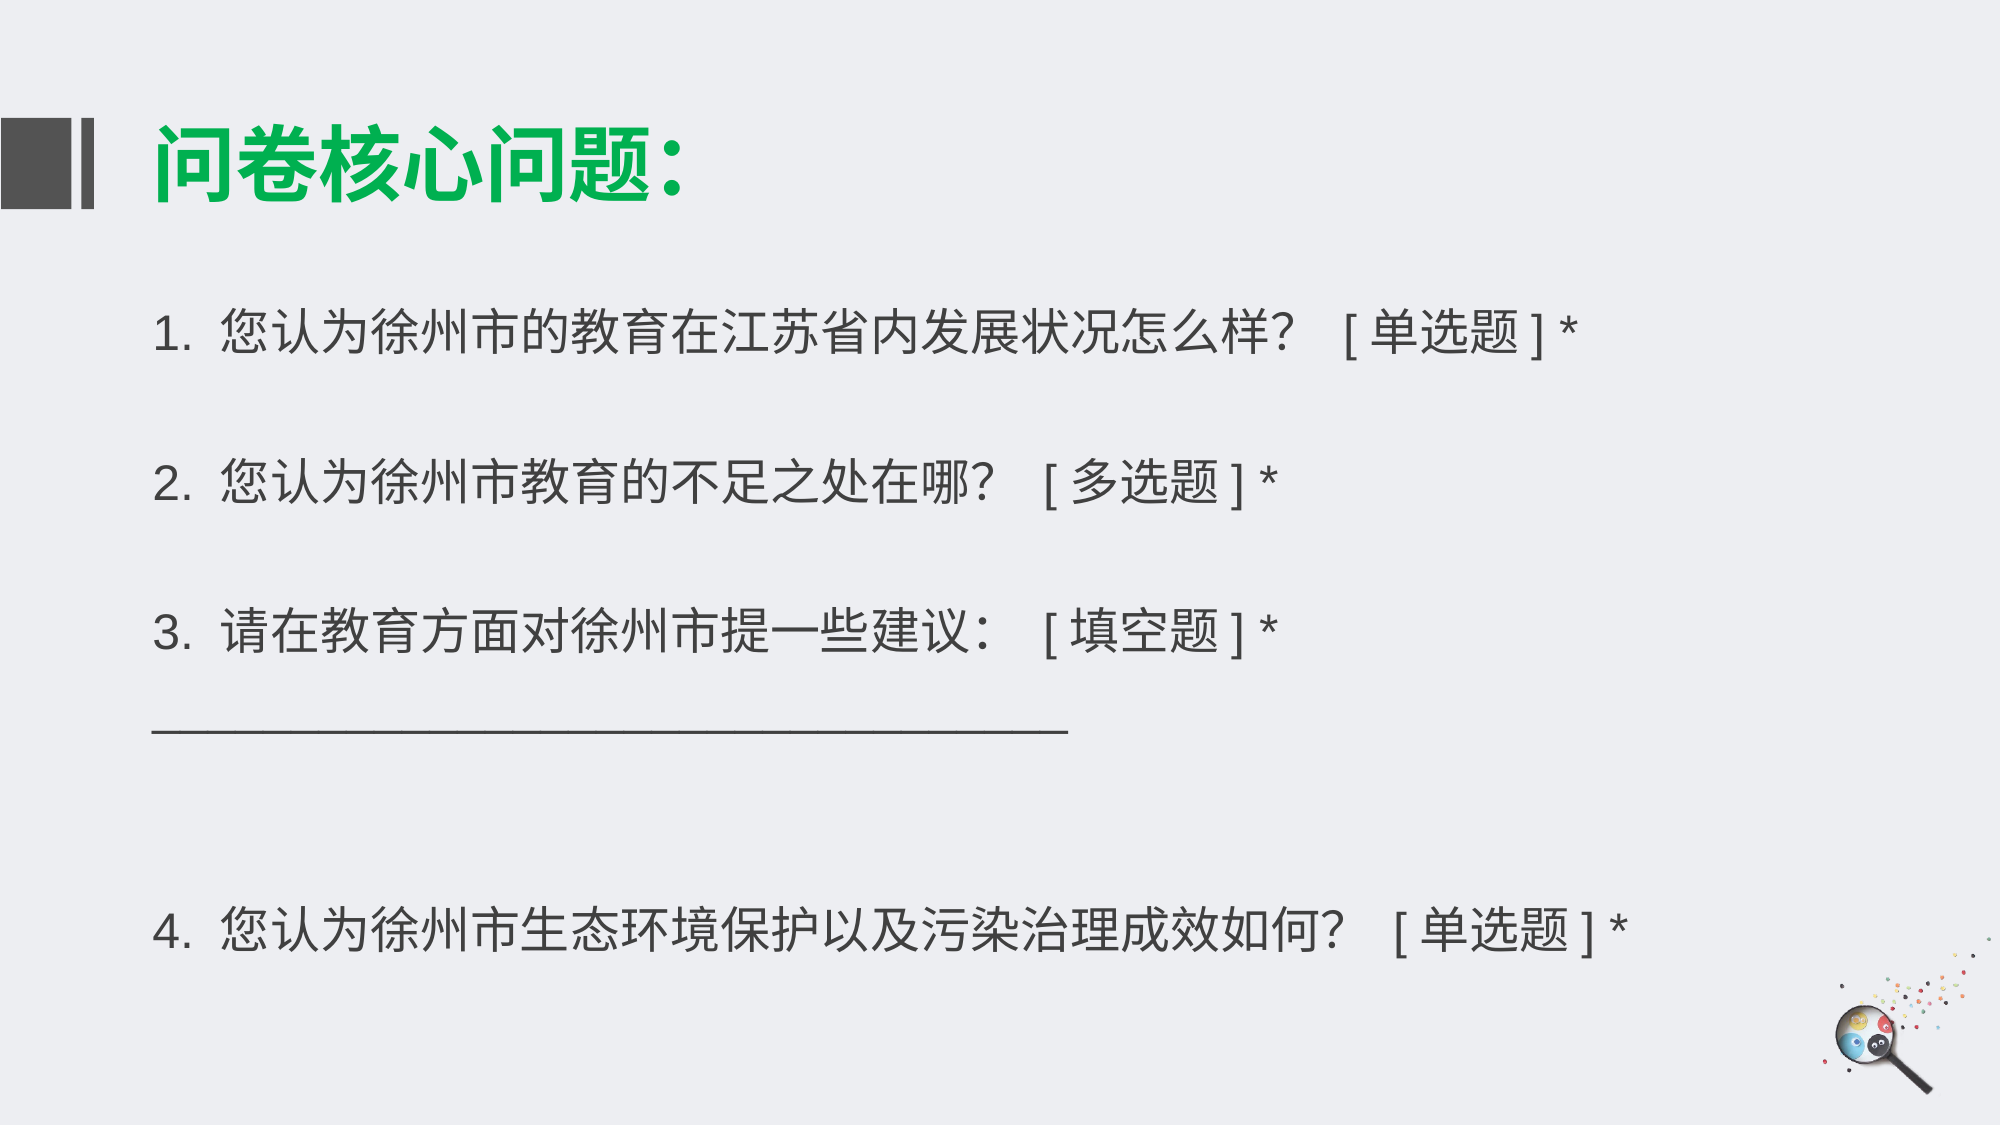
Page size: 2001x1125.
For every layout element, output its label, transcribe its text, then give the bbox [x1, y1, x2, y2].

title 问卷核心问题： [137, 59, 1863, 278]
picture [1808, 932, 1993, 1103]
list 1. 您认为徐州市的教育在江苏省内发展状况怎么样？ [单选题] * 2. 您认为徐州市教育的不足之处在哪？ [多选题] * 3. 请在教育方面对徐州市提一些建议： [填空题] * _________________________________ 4. 您认为徐州市生态环境保护以及污染治理成效如何？ [单选题] * [137, 299, 1863, 1014]
